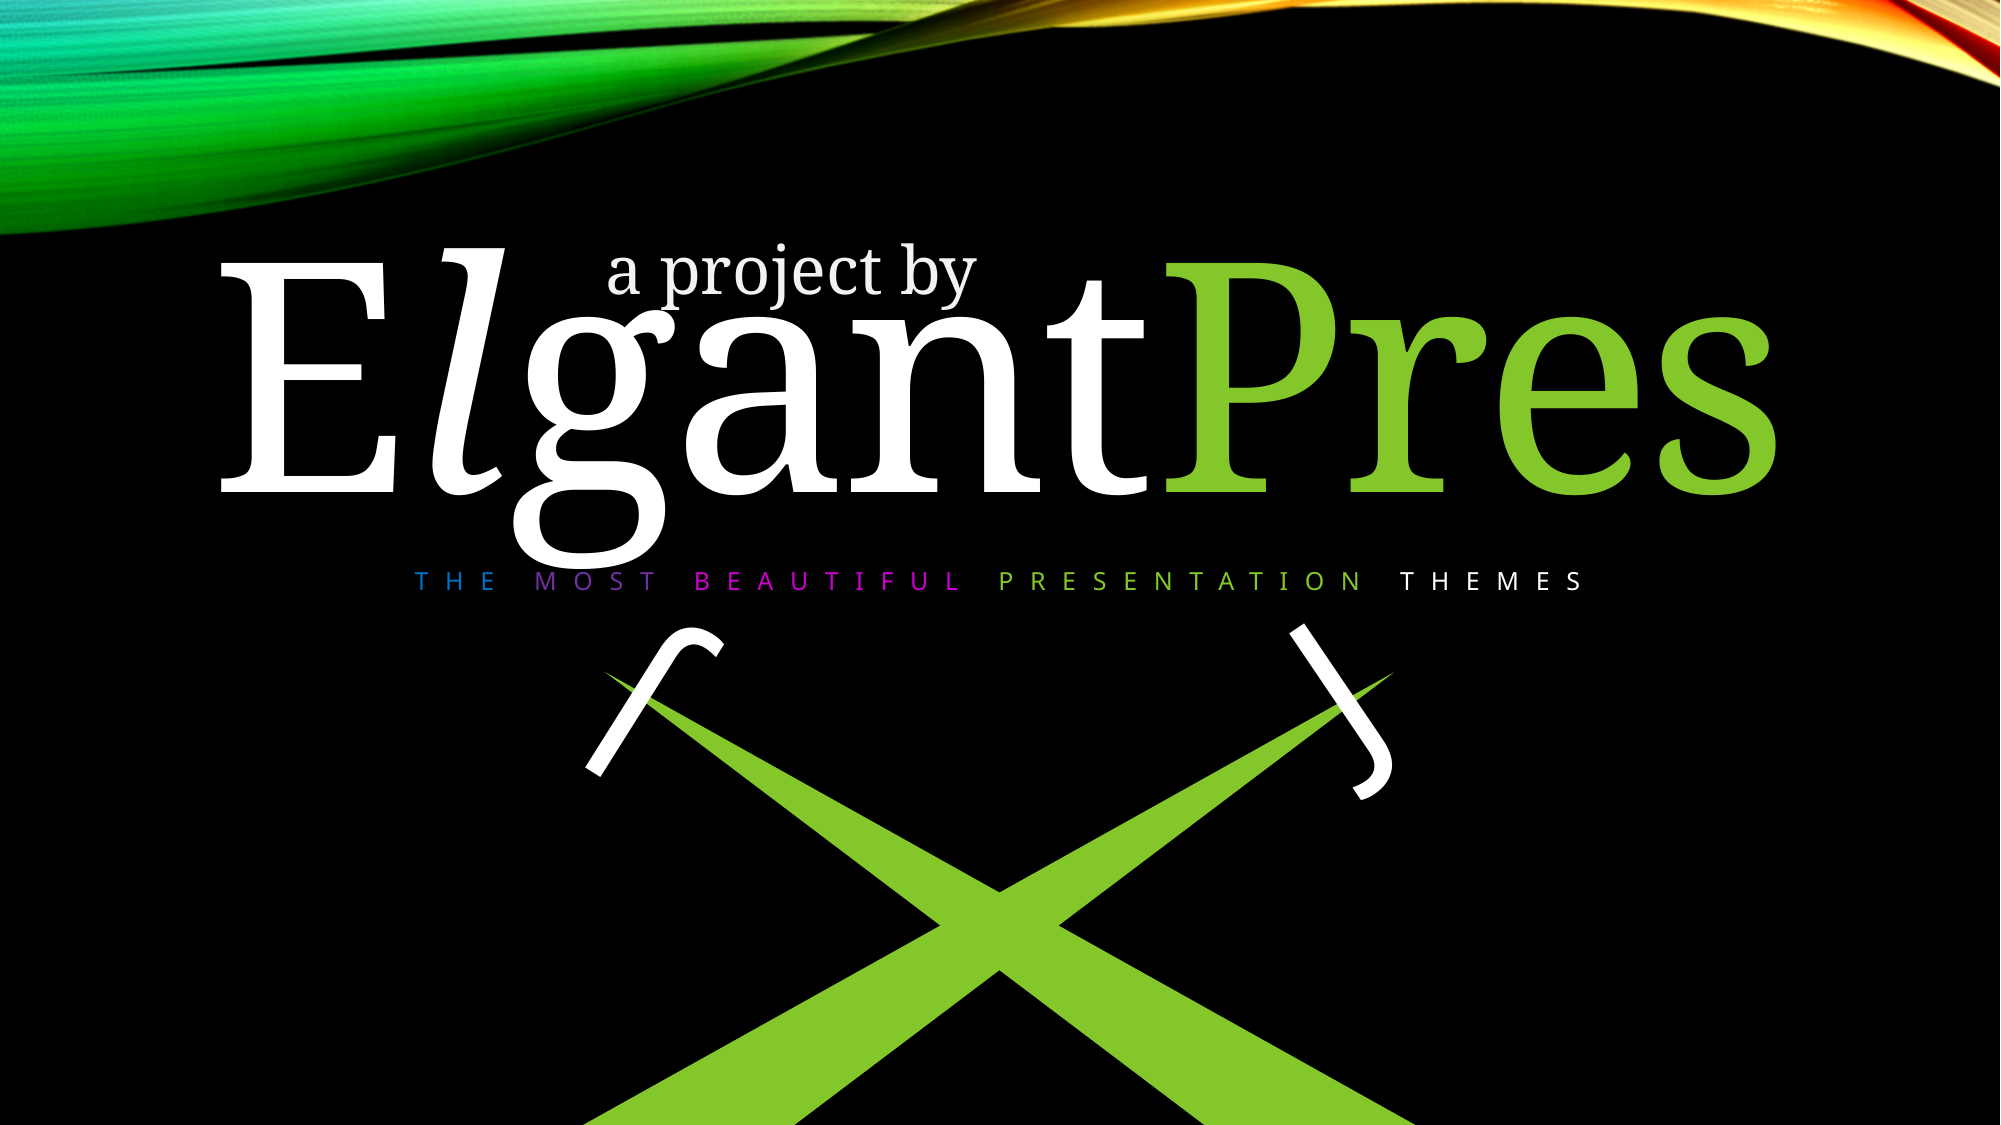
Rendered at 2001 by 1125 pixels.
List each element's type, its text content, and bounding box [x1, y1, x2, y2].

text_box [580, 926, 999, 1125]
picture [0, 0, 2000, 163]
text_box [1000, 720, 1316, 925]
text_box a project by [590, 220, 1069, 316]
text_box ElgantPres [0, 163, 2000, 564]
text_box [1381, 671, 1395, 682]
text_box J [523, 603, 731, 851]
text_box [674, 713, 1418, 1125]
text_box THE MOST BEAUTIFUL PRESENTATION THEMES [271, 557, 1724, 603]
text_box J [1228, 603, 1439, 810]
